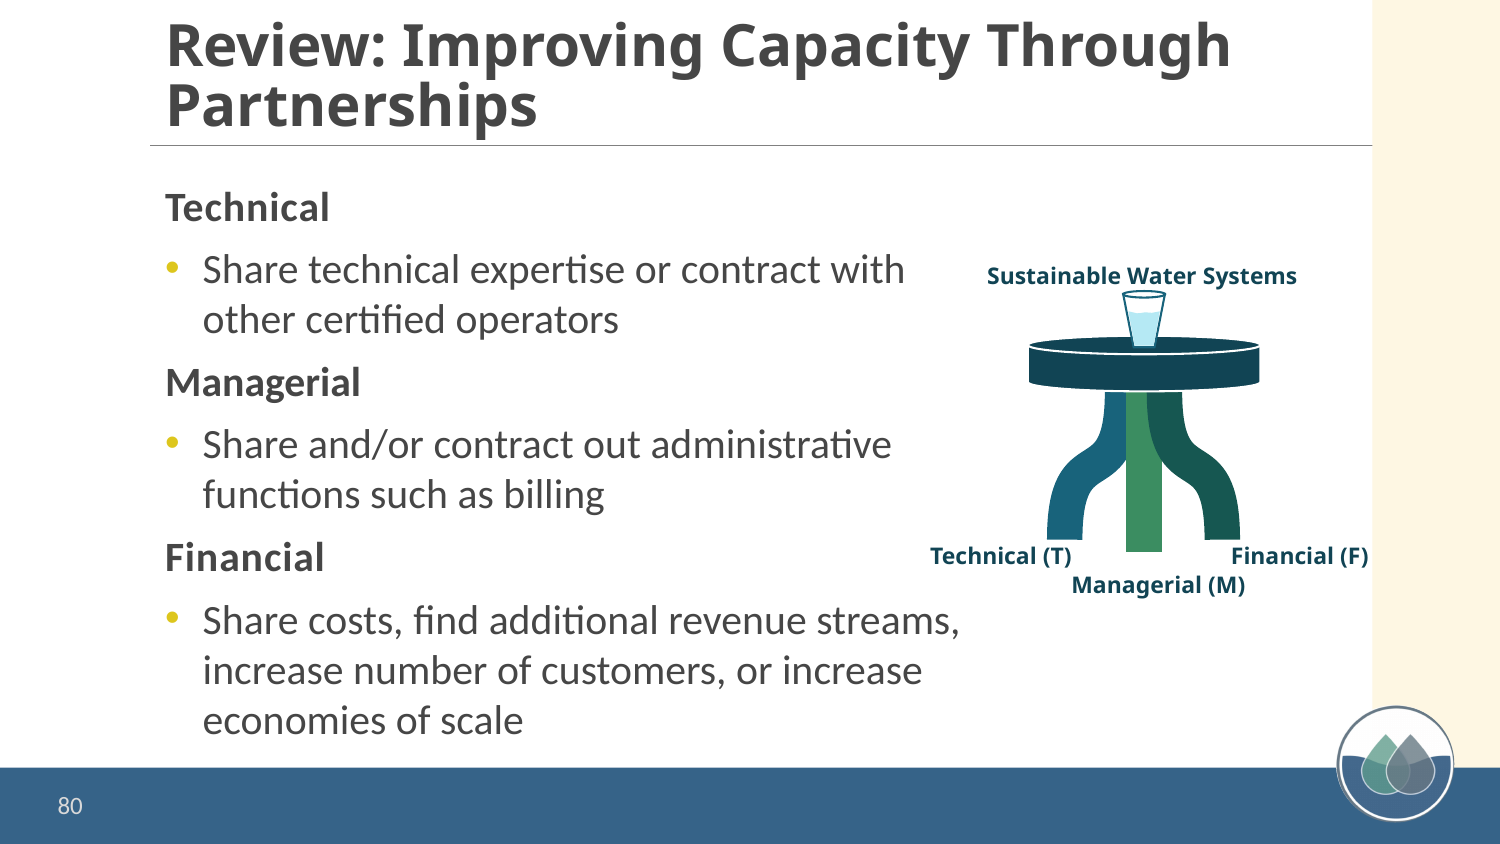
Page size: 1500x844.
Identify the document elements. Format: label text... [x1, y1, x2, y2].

title Review: Improving Capacity Through Partnerships [150, 21, 1373, 146]
list Technical Share technical expertise or contract with other certified operators Managerial Share and/or contract out administrative functions such as billing Financial Share costs, find additional revenue streams, increase number of customers, or increase economies of scale [150, 171, 1003, 760]
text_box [905, 254, 1395, 606]
slide_number 80 [16, 782, 124, 828]
